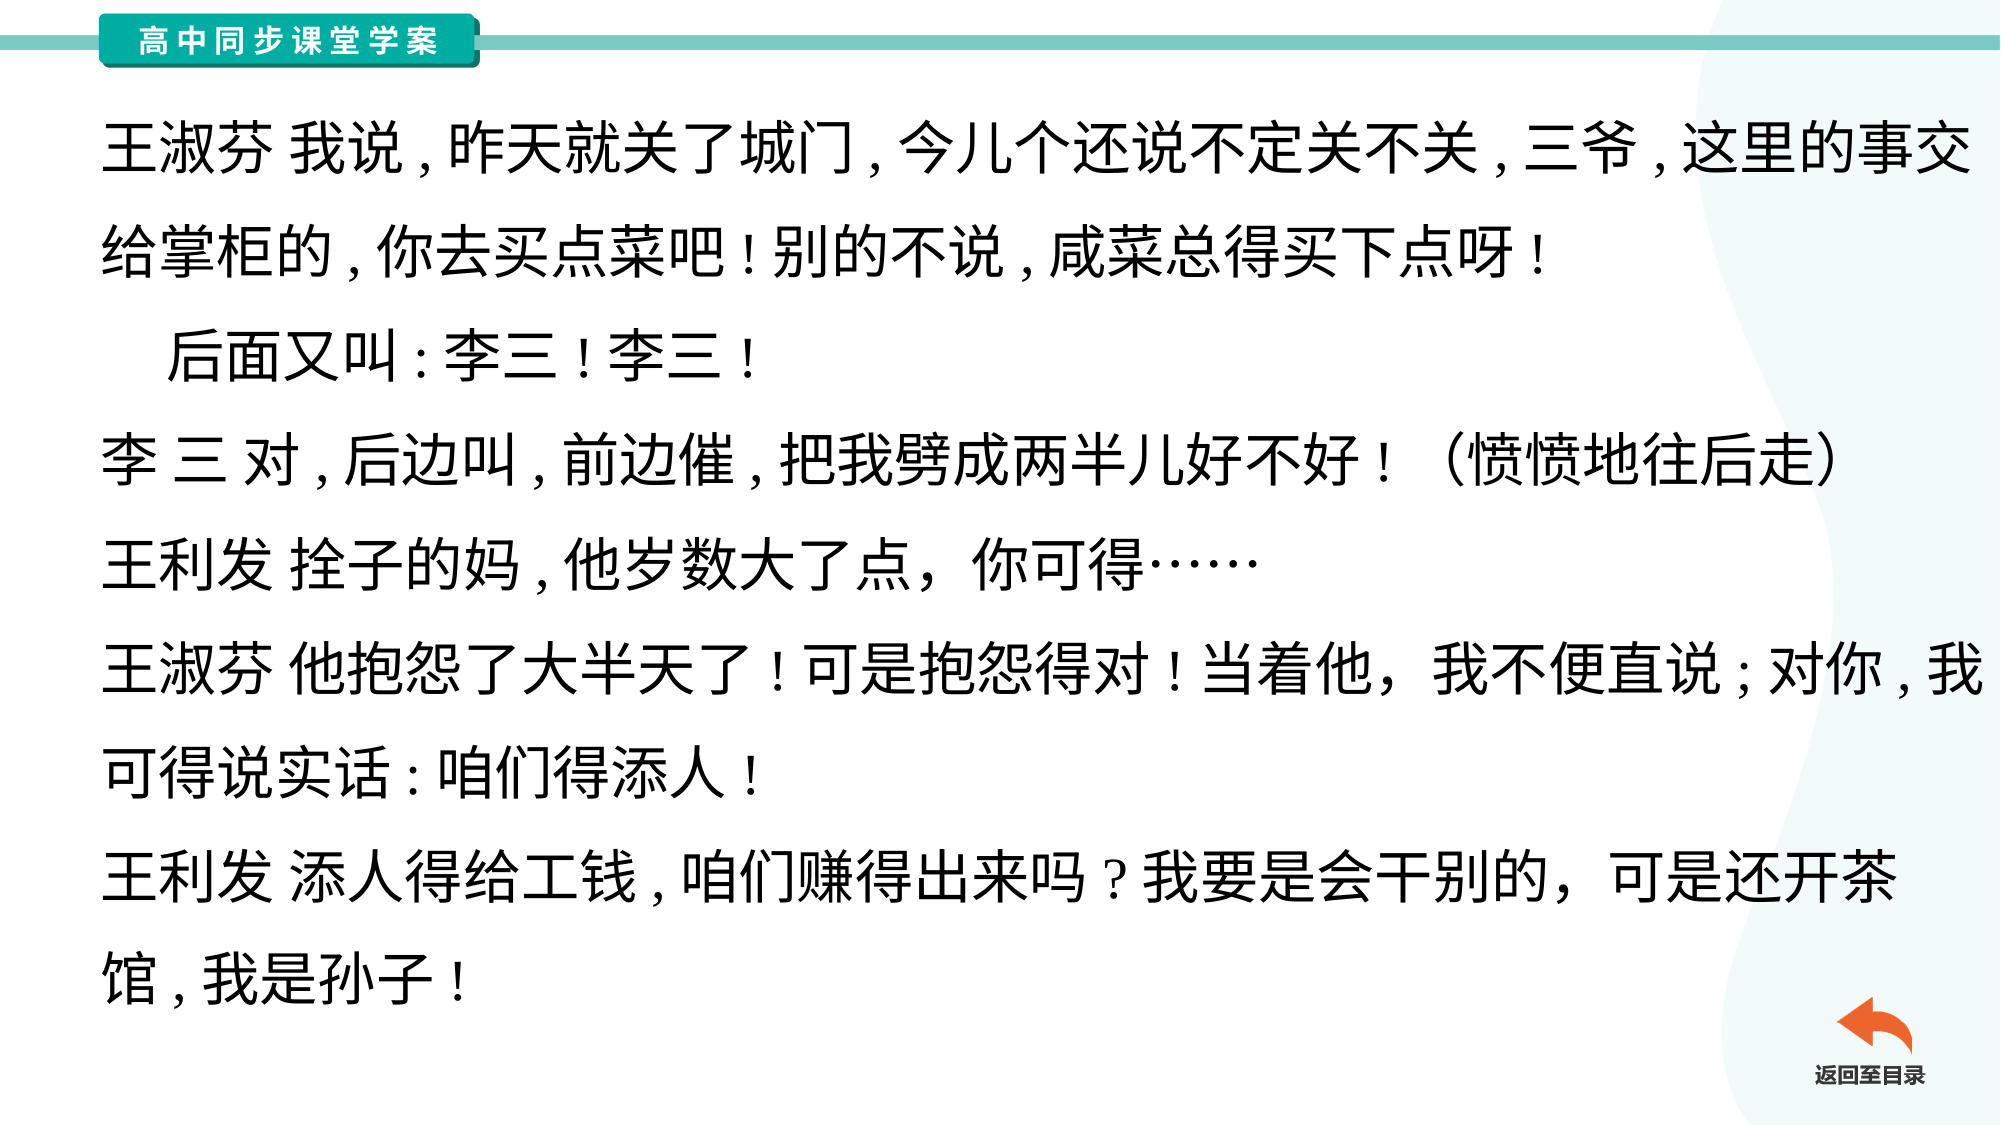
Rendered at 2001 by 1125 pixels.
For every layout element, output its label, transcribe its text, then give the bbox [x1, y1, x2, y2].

picture [0, 0, 2000, 1125]
text_box 王淑芬 我说,昨天就关了城门,今儿个还说不定关不关,三爷,这里的事交 给掌柜的,你去买点菜吧!别的不说,咸菜总得买下点呀! 后面又叫:李三!李三! 李 三 对,后边叫,前边催,把我劈成两半儿好不好!（愤愤地往后走） 王利发 拴子的妈,他岁数大了点，你可得…… 王淑芬 他抱怨了大半天了!可是抱怨得对!当着他，我不便直说;对你,我 可得说实话:咱们得添人! 王利发 添人得给工钱,咱们赚得出来吗?我要是会干别的，可是还开茶 馆,我是孙子!#3.12 [100, 76, 1899, 1000]
